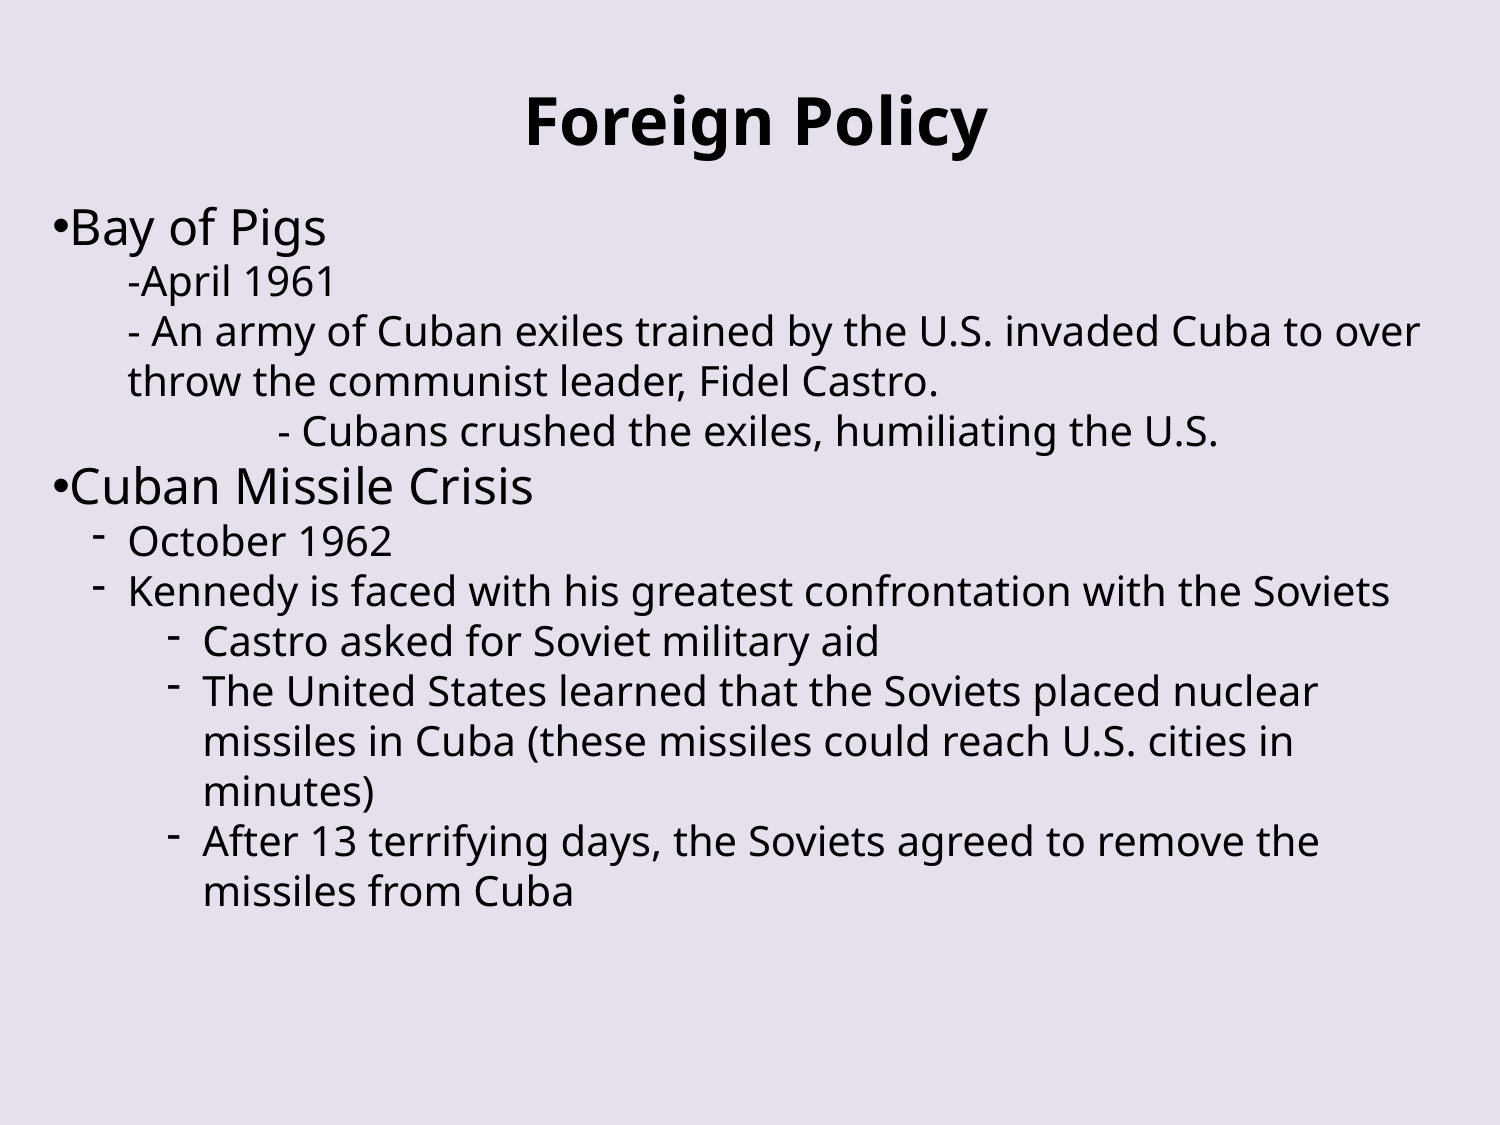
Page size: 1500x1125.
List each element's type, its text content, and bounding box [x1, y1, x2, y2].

title Foreign Policy [75, 37, 1438, 187]
text_box Bay of Pigs -April 1961 - An army of Cuban exiles trained by the U.S. invaded Cuba to over throw the communist leader, Fidel Castro. - Cubans crushed the exiles, humiliating the U.S. Cuban Missile Crisis October 1962 Kennedy is faced with his greatest confrontation with the Soviets Castro asked for Soviet military aid The United States learned that the Soviets placed nuclear missiles in Cuba (these missiles could reach U.S. cities in minutes) After 13 terrifying days, the Soviets agreed to remove the missiles from Cuba [37, 187, 1475, 973]
